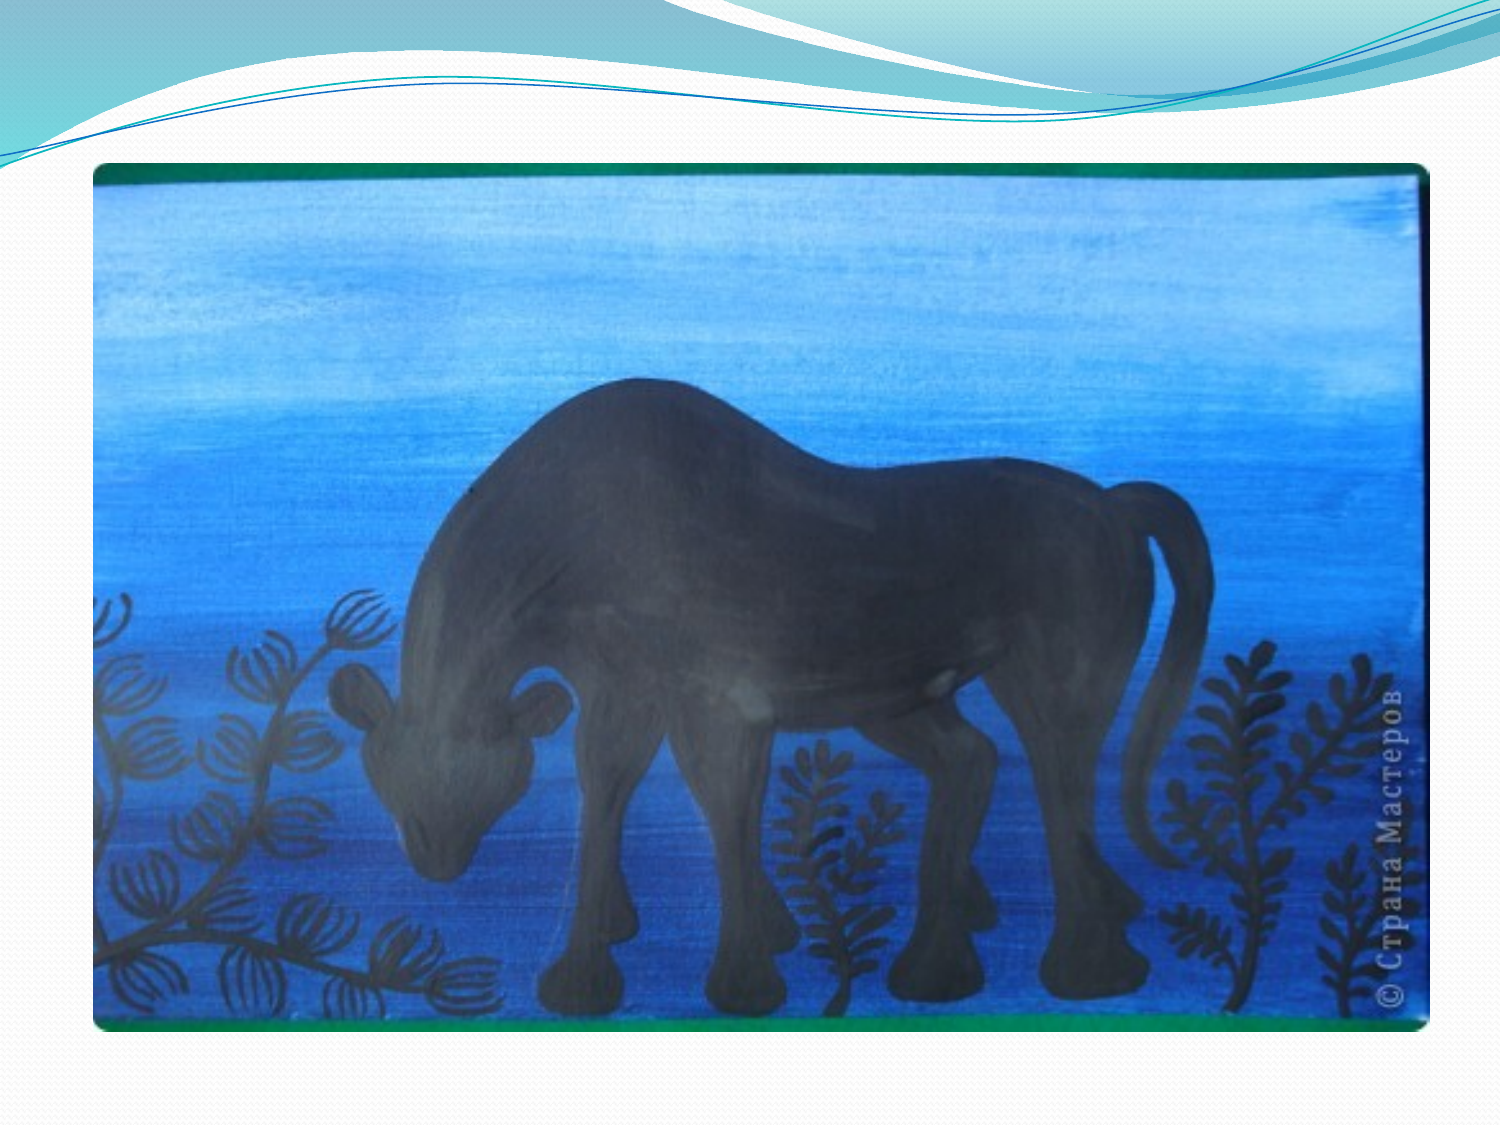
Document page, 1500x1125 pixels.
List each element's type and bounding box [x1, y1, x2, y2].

picture [93, 163, 1430, 1032]
